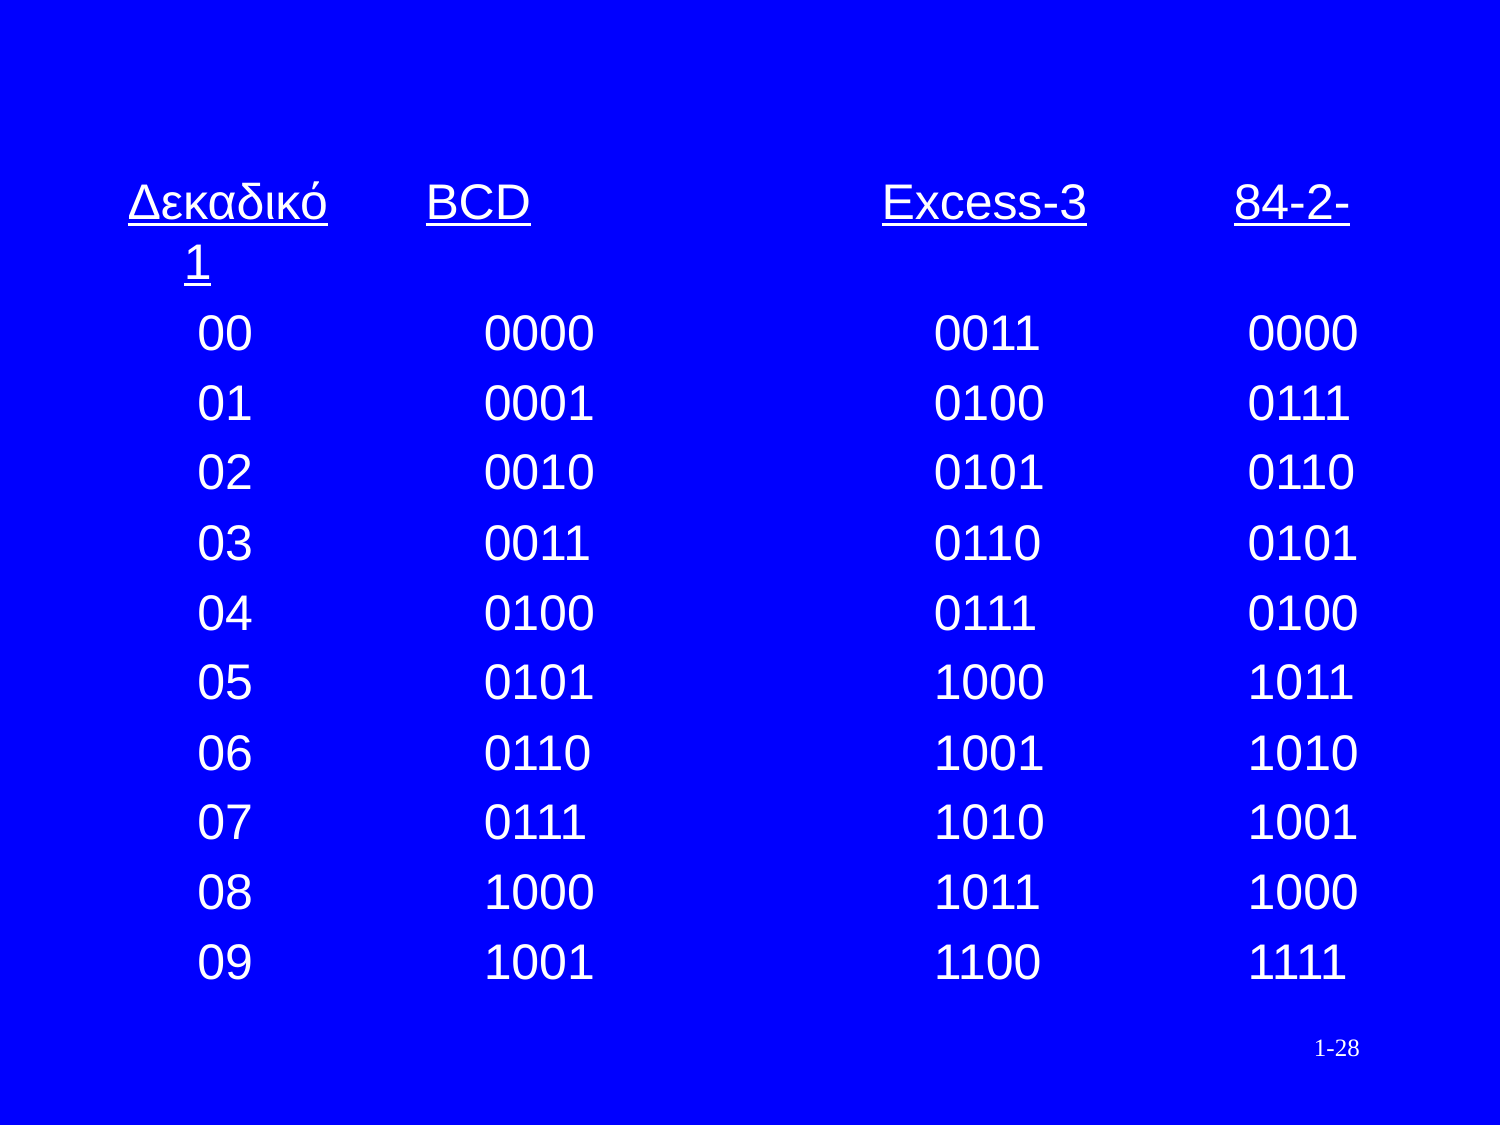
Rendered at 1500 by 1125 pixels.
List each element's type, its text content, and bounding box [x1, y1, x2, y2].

list Δεκαδικό BCD Excess-3 84-2-1 00 0000 0011 0000 01 0001 0100 0111 02 0010 0101 0110 03 0011 0110 0101 04 0100 0111 0100 05 0101 1000 1011 06 0110 1001 1010 07 0111 1010 1001 08 1000 1011 1000 09 1001 1100 1111 [112, 162, 1388, 963]
